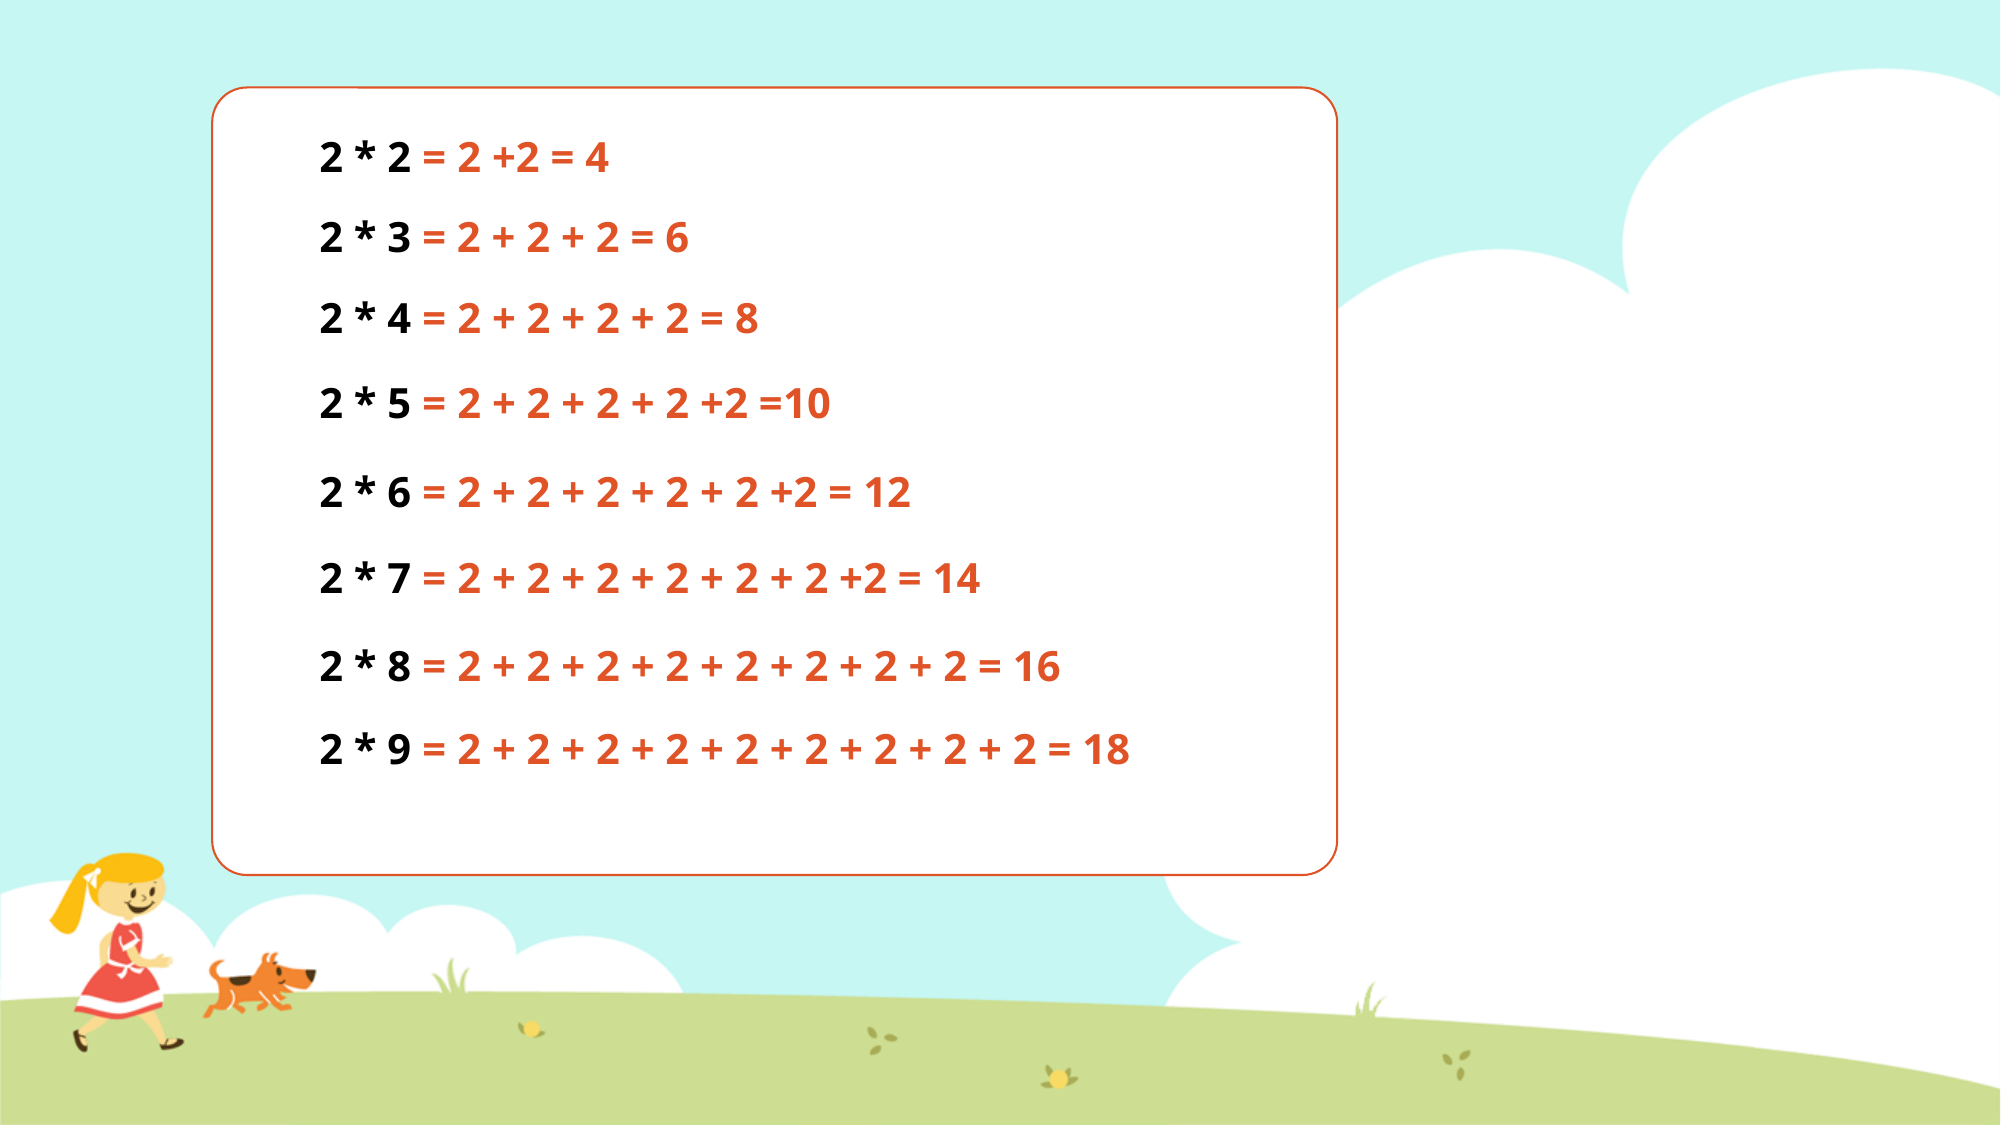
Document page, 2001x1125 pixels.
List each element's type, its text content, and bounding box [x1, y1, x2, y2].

text_box 2 * 4 = 2 + 2 + 2 + 2 = 8 [304, 284, 1235, 350]
picture [0, 0, 2001, 1125]
text_box 2 * 3 = 2 + 2 + 2 = 6 [304, 203, 968, 269]
text_box 2 * 8 = 2 + 2 + 2 + 2 + 2 + 2 + 2 + 2 = 16 [304, 632, 1557, 698]
text_box 2 * 9 = 2 + 2 + 2 + 2 + 2 + 2 + 2 + 2 + 2 = 18 [304, 715, 1472, 781]
text_box 2 * 2 = 2 +2 = 4 [304, 123, 904, 188]
text_box 2 * 5 = 2 + 2 + 2 + 2 +2 =10 [304, 369, 904, 435]
text_box 2 * 6 = 2 + 2 + 2 + 2 + 2 +2 = 12 [304, 458, 997, 524]
text_box 2 * 7 = 2 + 2 + 2 + 2 + 2 + 2 +2 = 14 [304, 544, 1350, 609]
